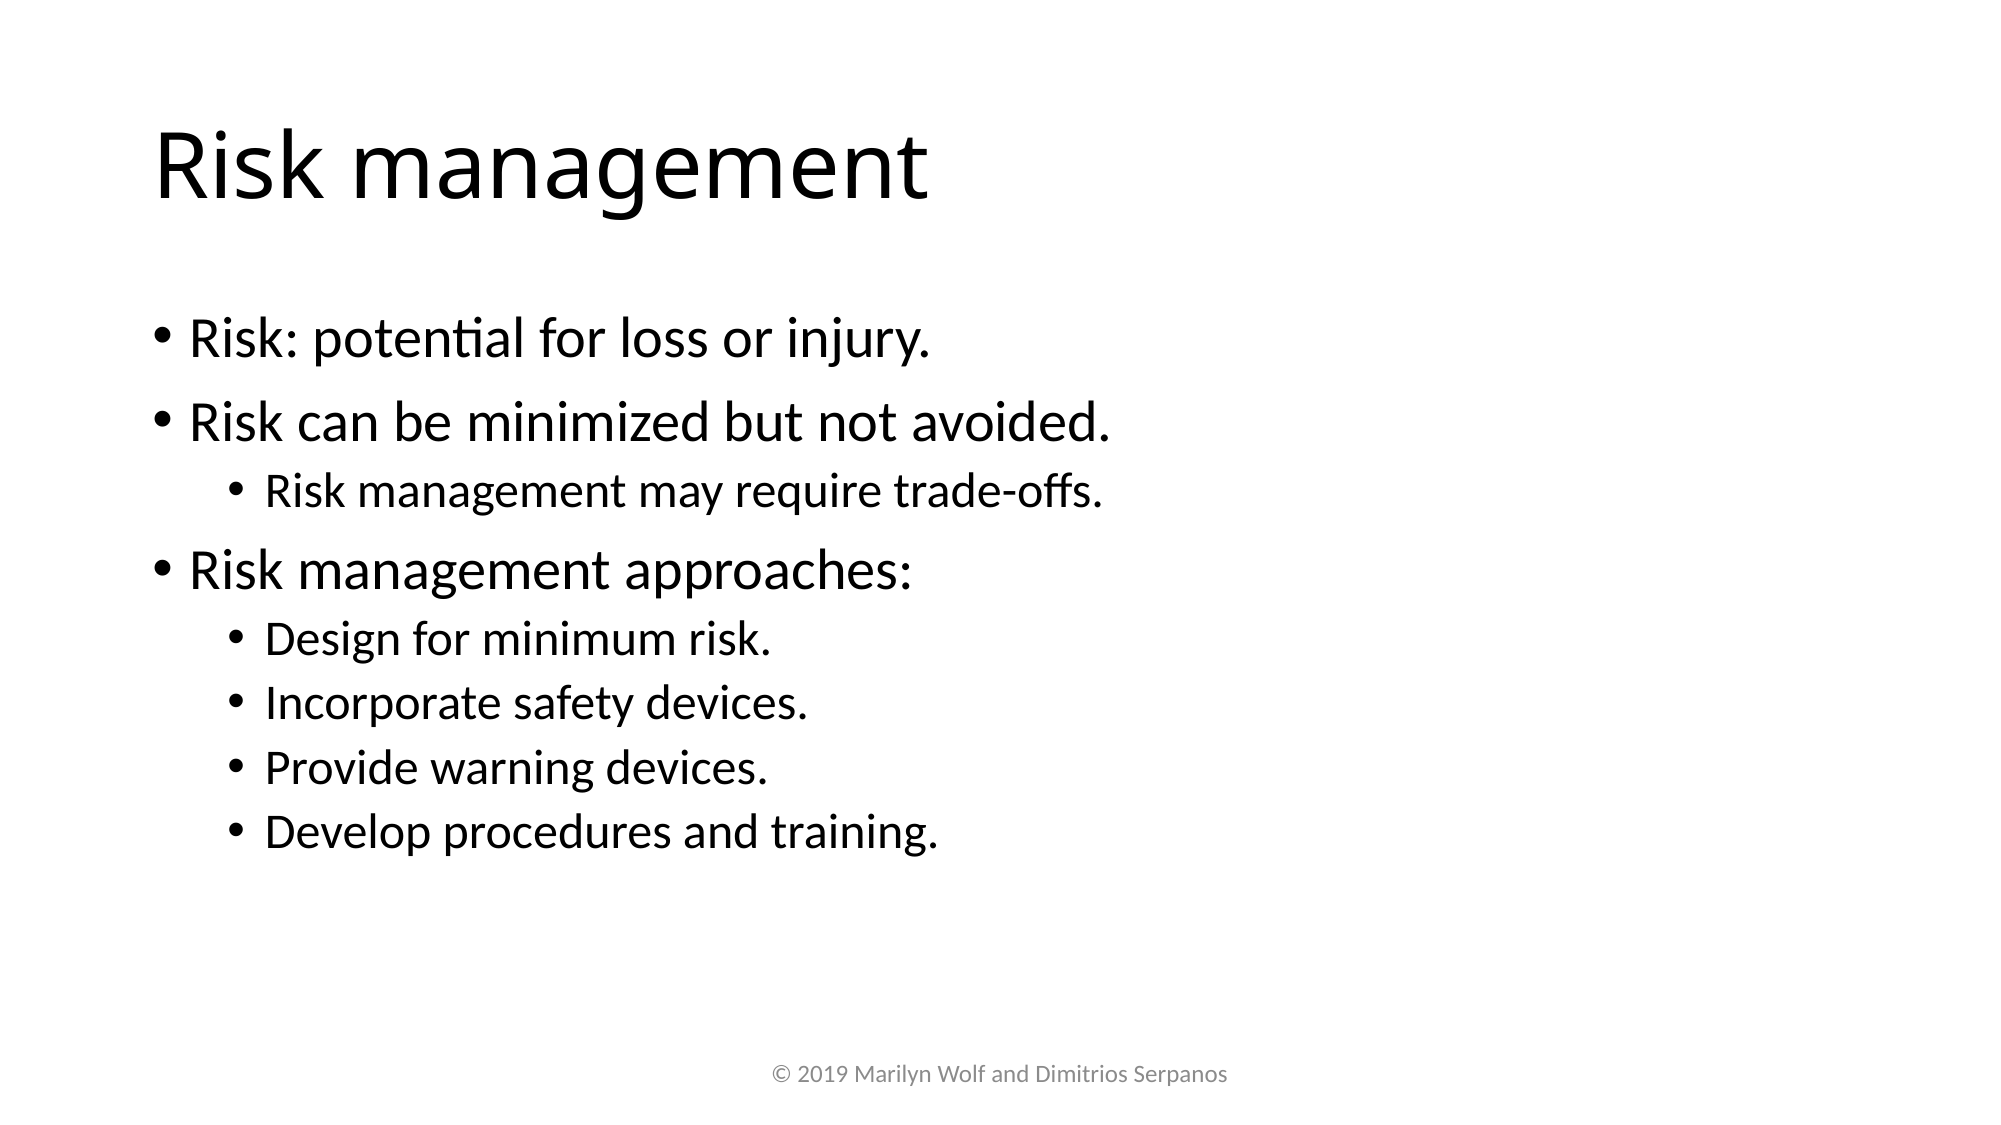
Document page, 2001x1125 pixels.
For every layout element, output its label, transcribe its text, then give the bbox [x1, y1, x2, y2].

footer © 2019 Marilyn Wolf and Dimitrios Serpanos [662, 1042, 1338, 1103]
list Risk: potential for loss or injury. Risk can be minimized but not avoided. Risk management may require trade-offs. Risk management approaches: Design for minimum risk. Incorporate safety devices. Provide warning devices. Develop procedures and training. [137, 299, 1863, 1014]
title Risk management [137, 59, 1863, 278]
